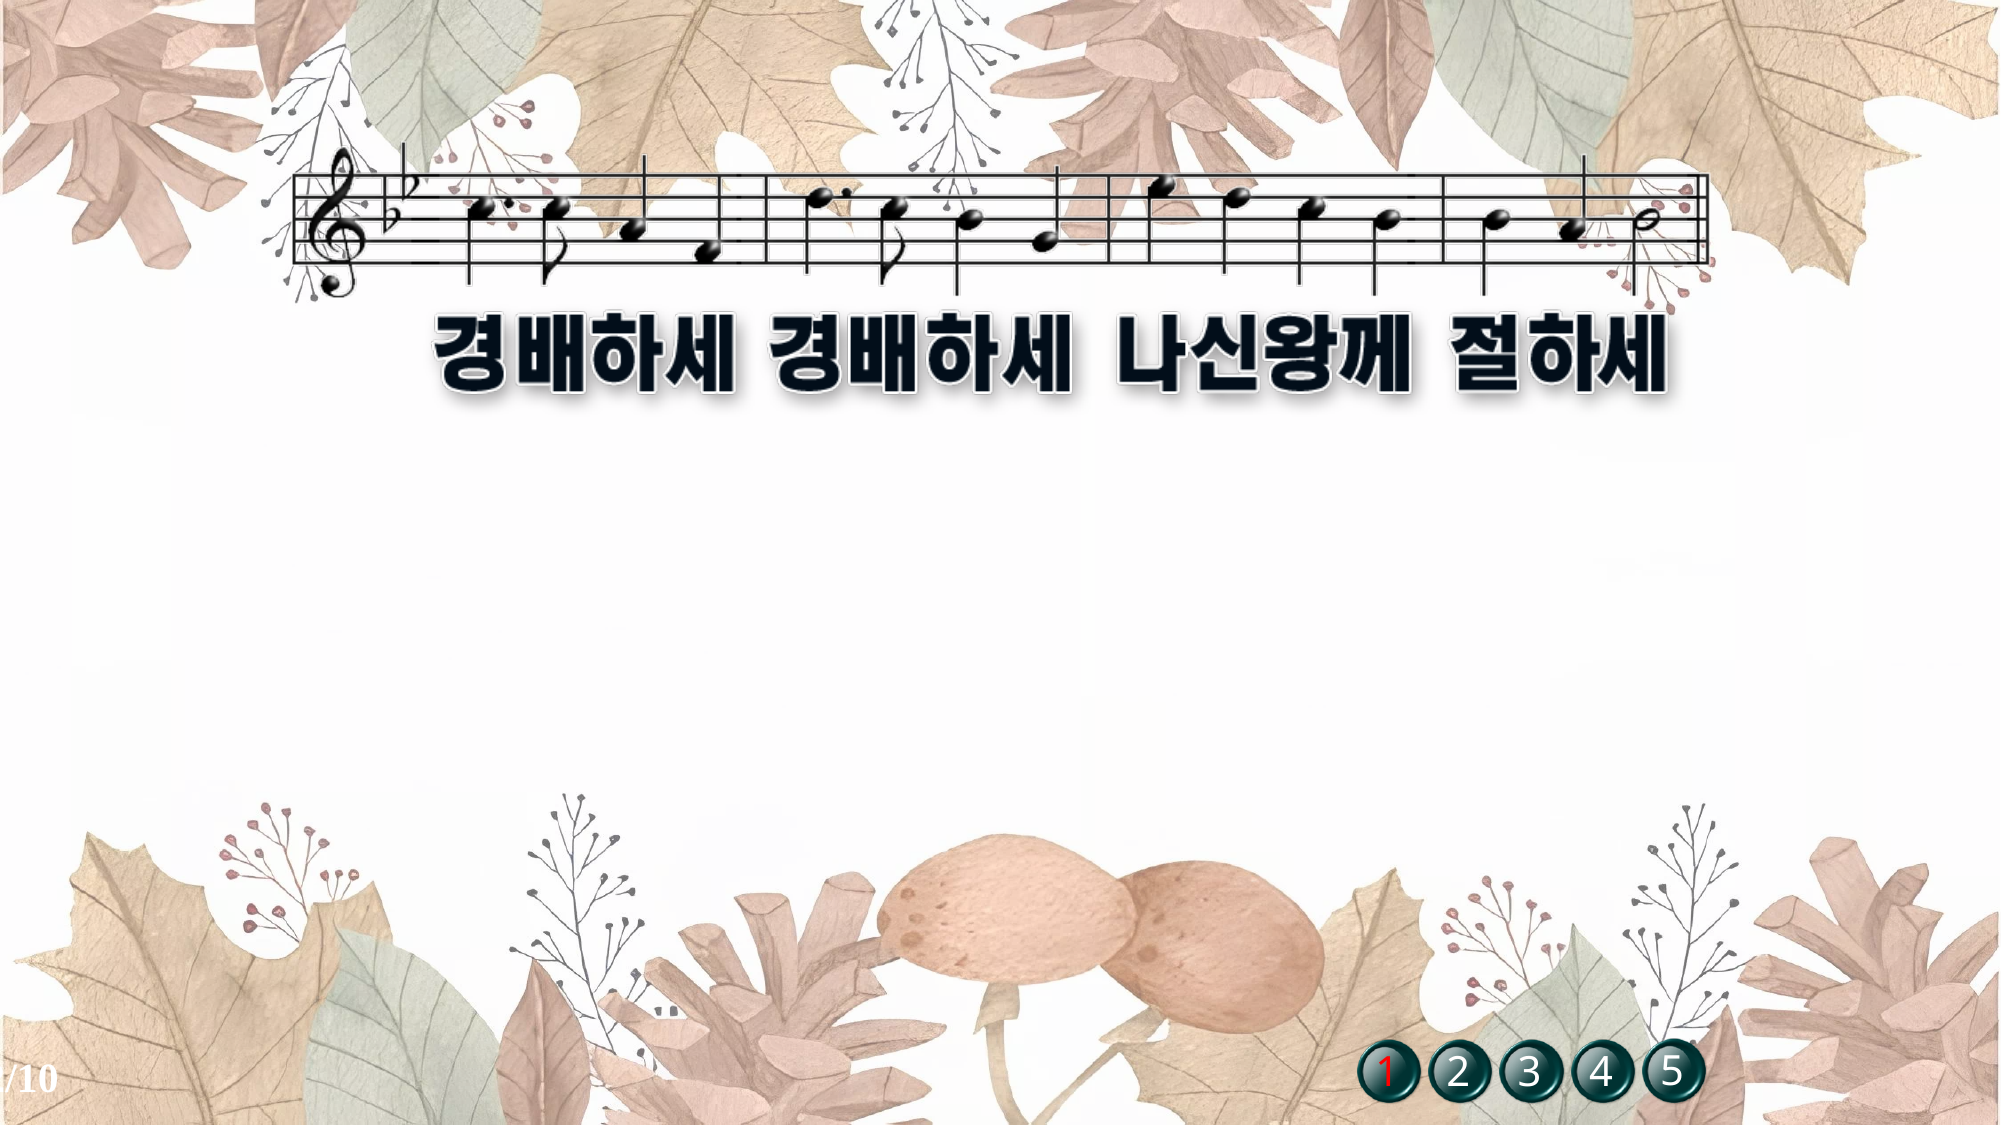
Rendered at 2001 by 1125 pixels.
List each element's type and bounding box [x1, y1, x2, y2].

text_box [1568, 1035, 1638, 1106]
picture [0, 0, 2001, 1125]
text_box [1496, 1035, 1567, 1106]
text_box [1639, 1034, 1709, 1106]
text_box [1354, 1035, 1424, 1106]
text_box [1425, 1035, 1496, 1106]
